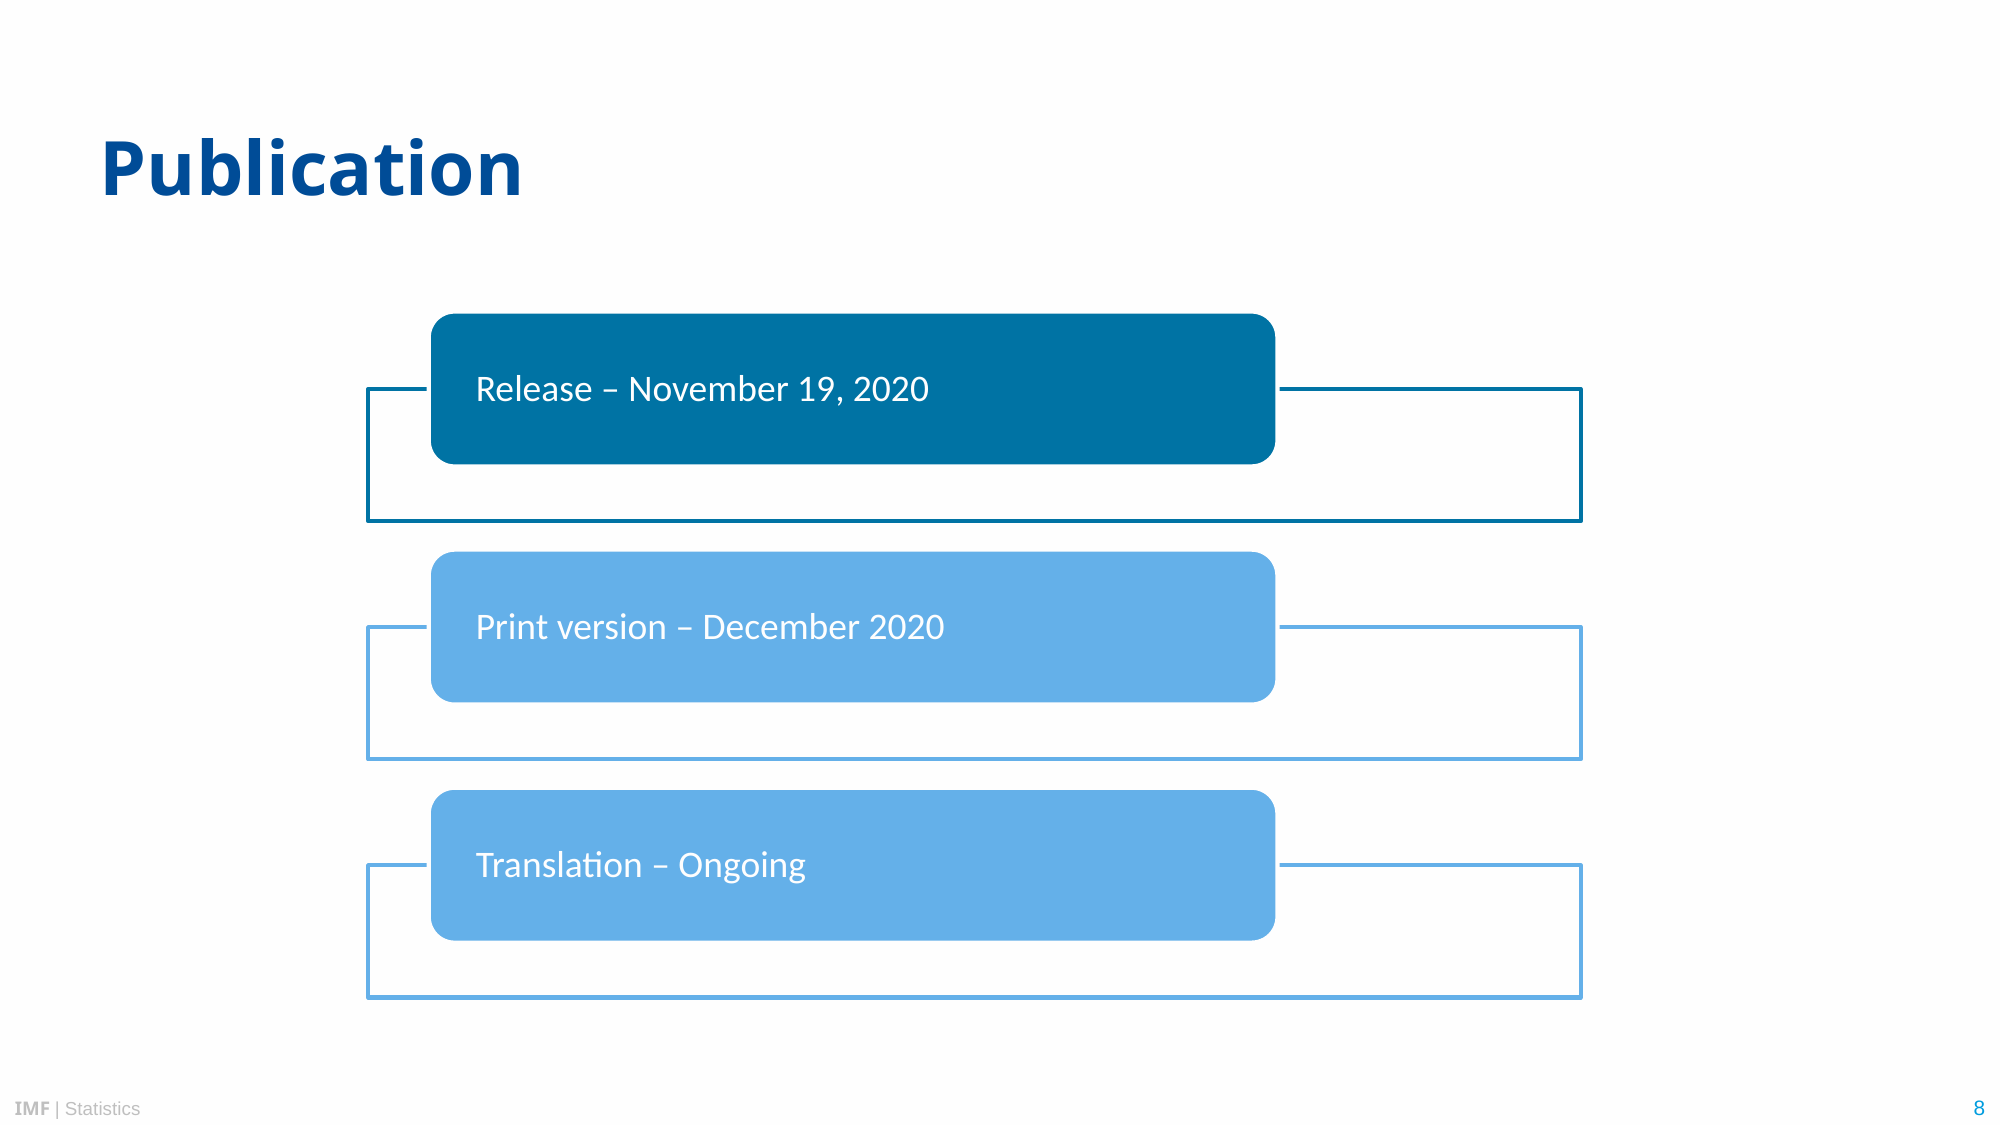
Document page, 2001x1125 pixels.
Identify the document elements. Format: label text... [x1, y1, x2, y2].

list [367, 310, 1581, 999]
title Publication [99, 79, 1900, 263]
